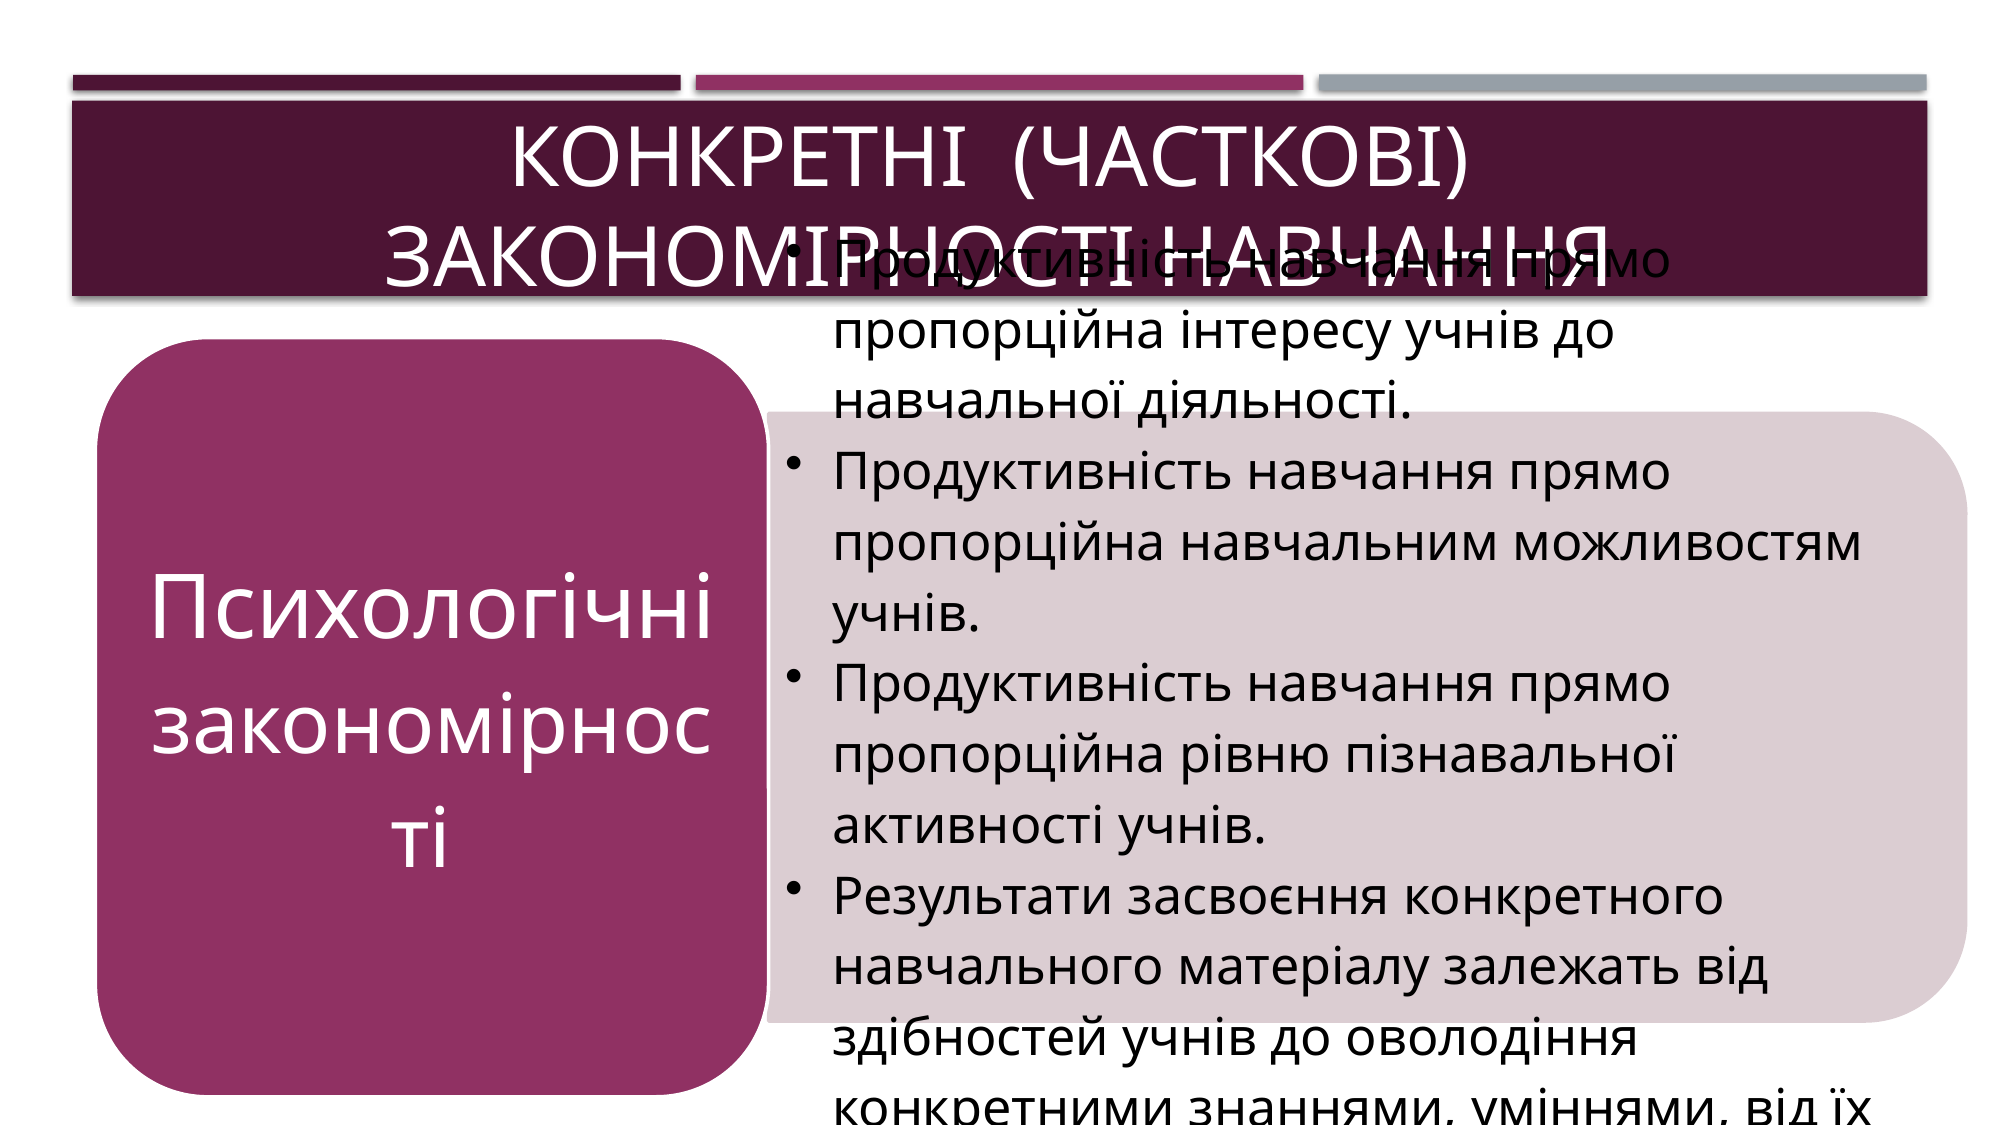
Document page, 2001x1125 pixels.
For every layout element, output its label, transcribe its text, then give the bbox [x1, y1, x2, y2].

title Конкретні (часткові) закономірності навчання [95, 108, 1905, 311]
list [94, 336, 1967, 1098]
